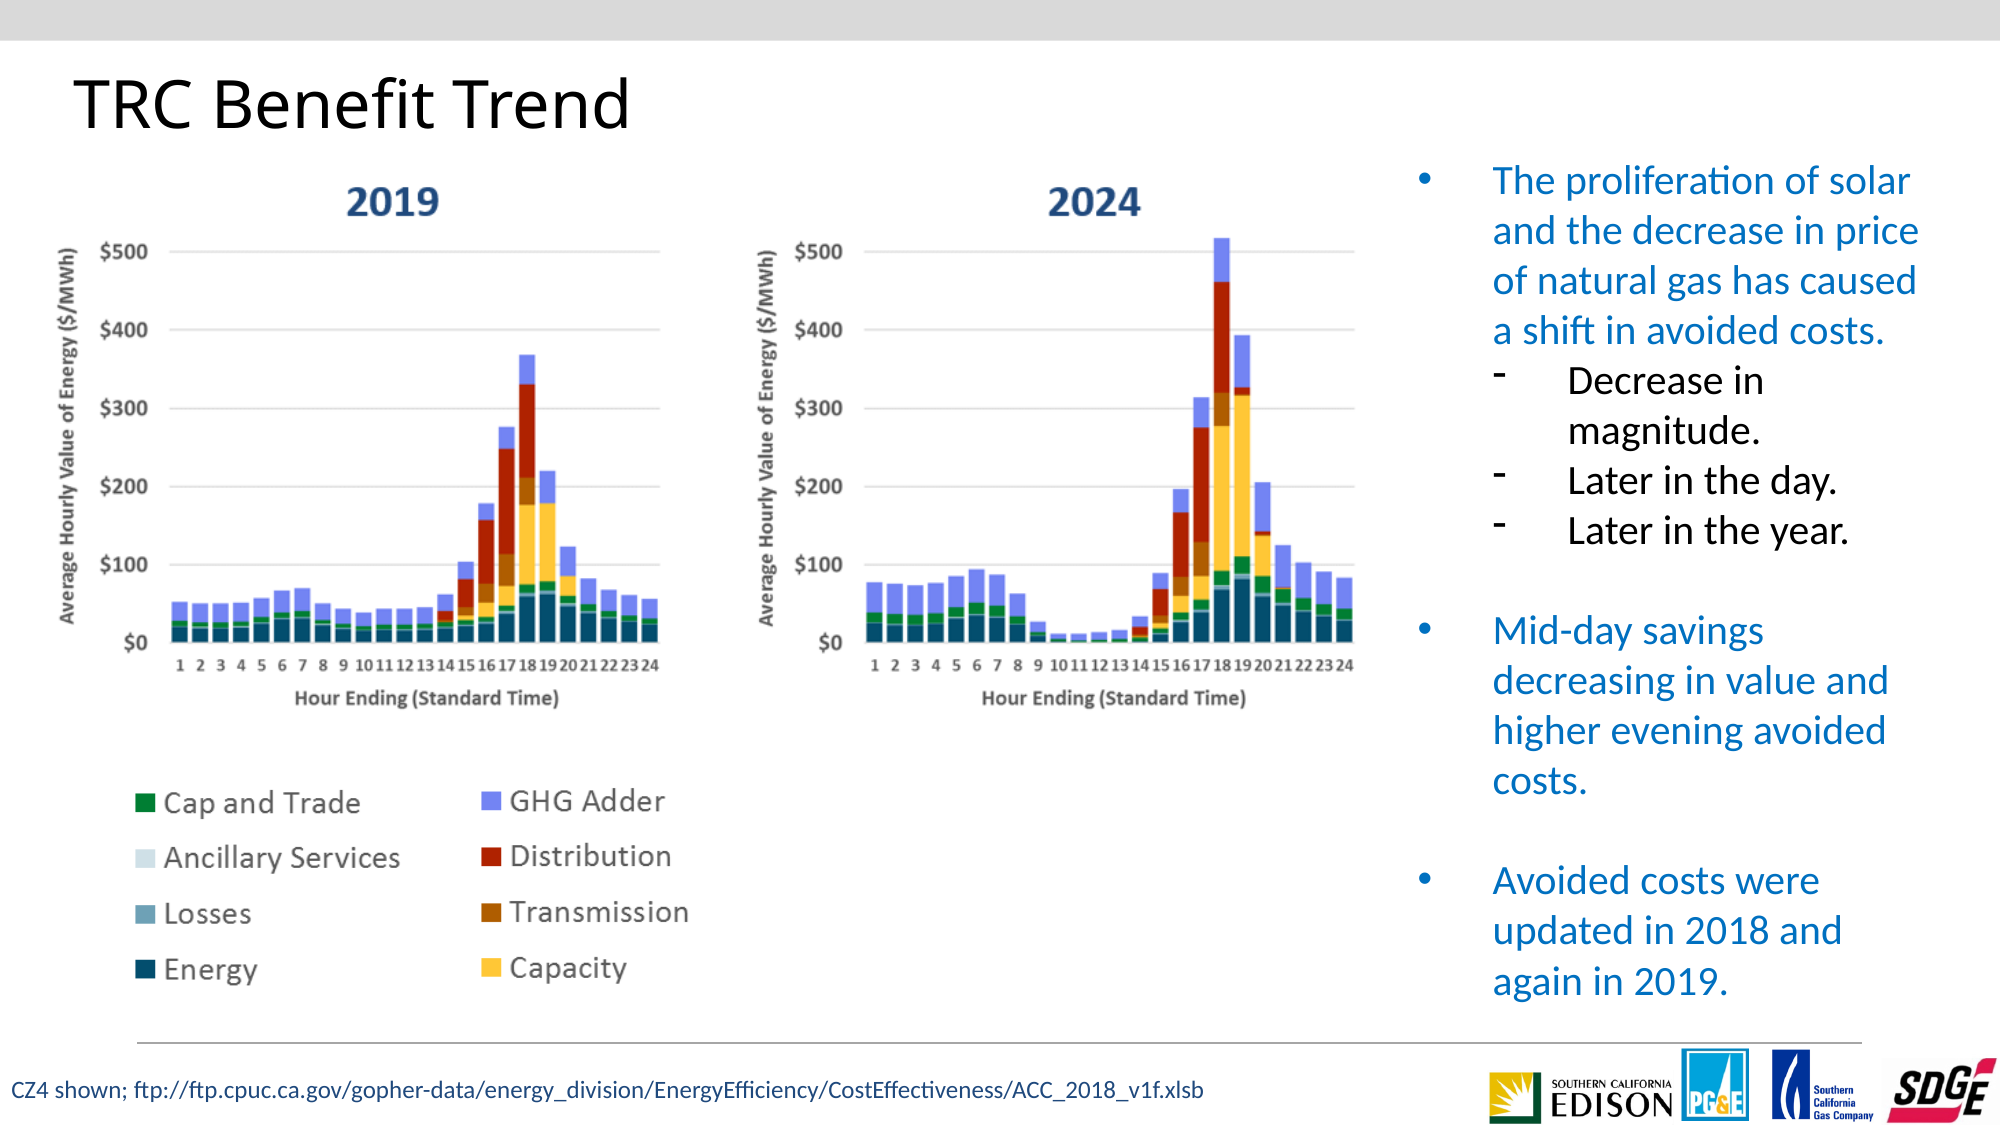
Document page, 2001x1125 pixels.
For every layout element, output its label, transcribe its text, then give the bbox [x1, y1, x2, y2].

picture [58, 764, 713, 1015]
text_box CZ4 shown; ftp://ftp.cpuc.ca.gov/gopher-data/energy_division/EnergyEfficiency/CostEffectiveness/ACC_2018_v1f.xlsb [0, 1066, 1479, 1125]
text_box The proliferation of solar and the decrease in price of natural gas has caused a shift in avoided costs. Decrease in magnitude. Later in the day. Later in the year. Mid-day savings decreasing in value and higher evening avoided costs. Avoided costs were updated in 2018 and again in 2019. [1402, 145, 1948, 1061]
title TRC Benefit Trend [303, 37, 1784, 176]
picture [33, 175, 1365, 717]
text_box [0, 0, 303, 207]
picture [1479, 1045, 2000, 1125]
